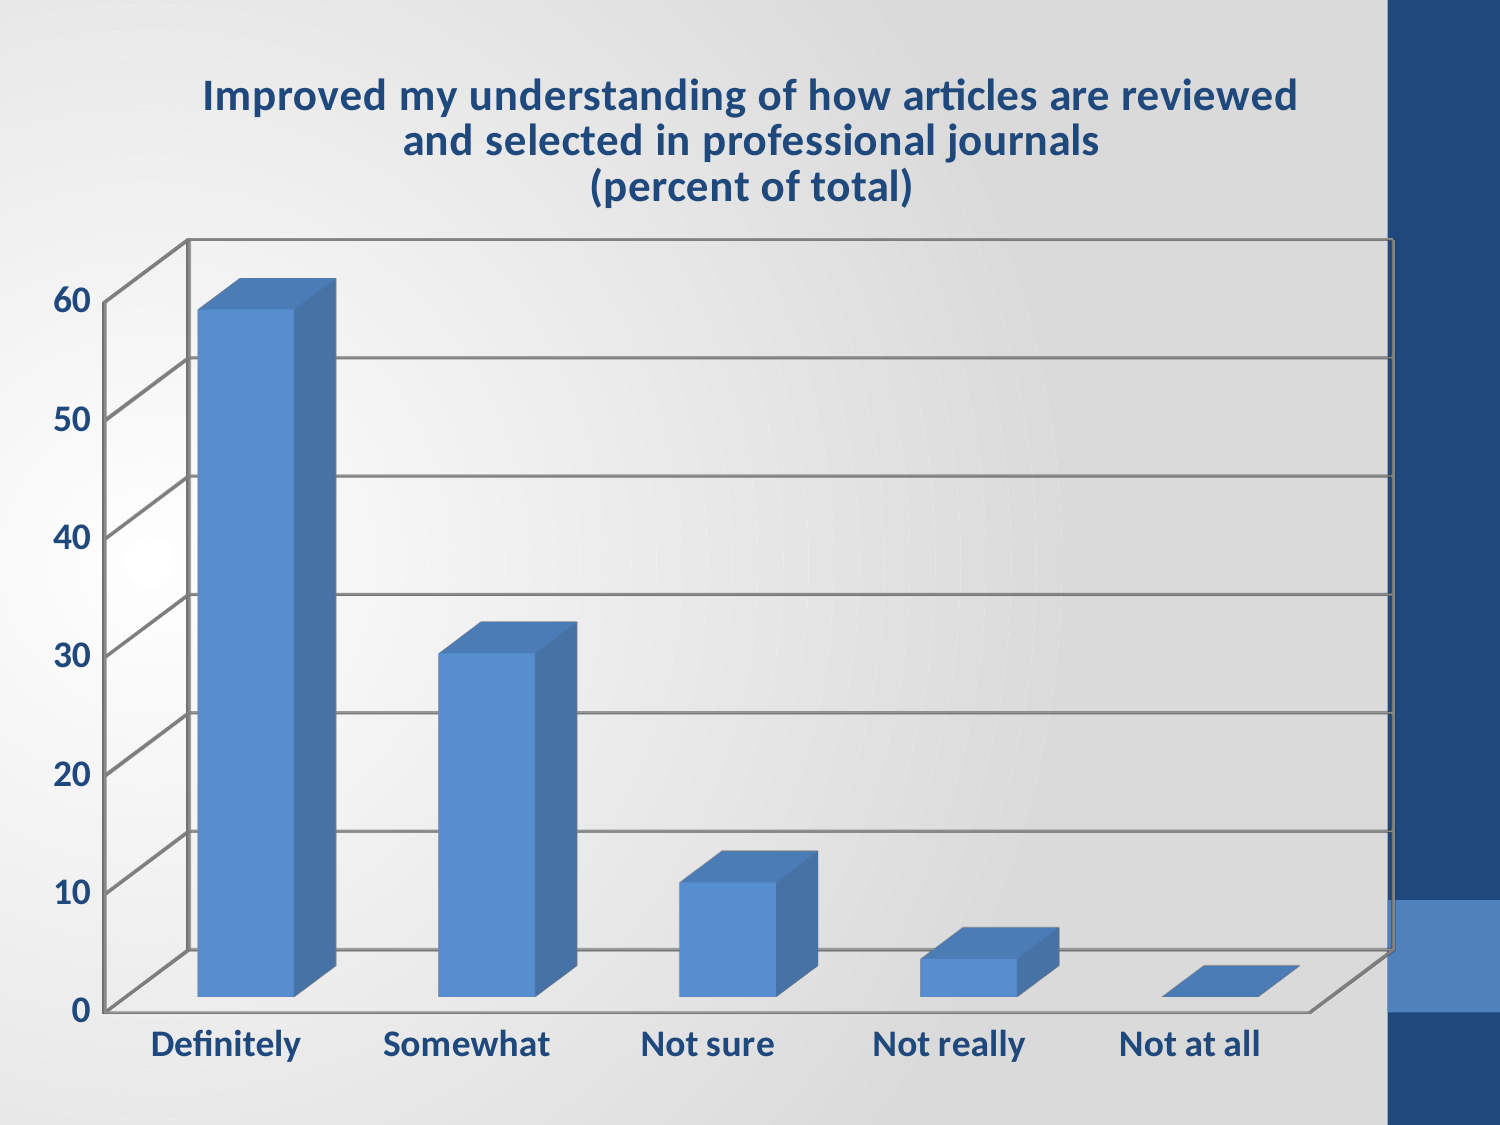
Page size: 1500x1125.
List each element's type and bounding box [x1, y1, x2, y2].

chart [24, 24, 1426, 1088]
